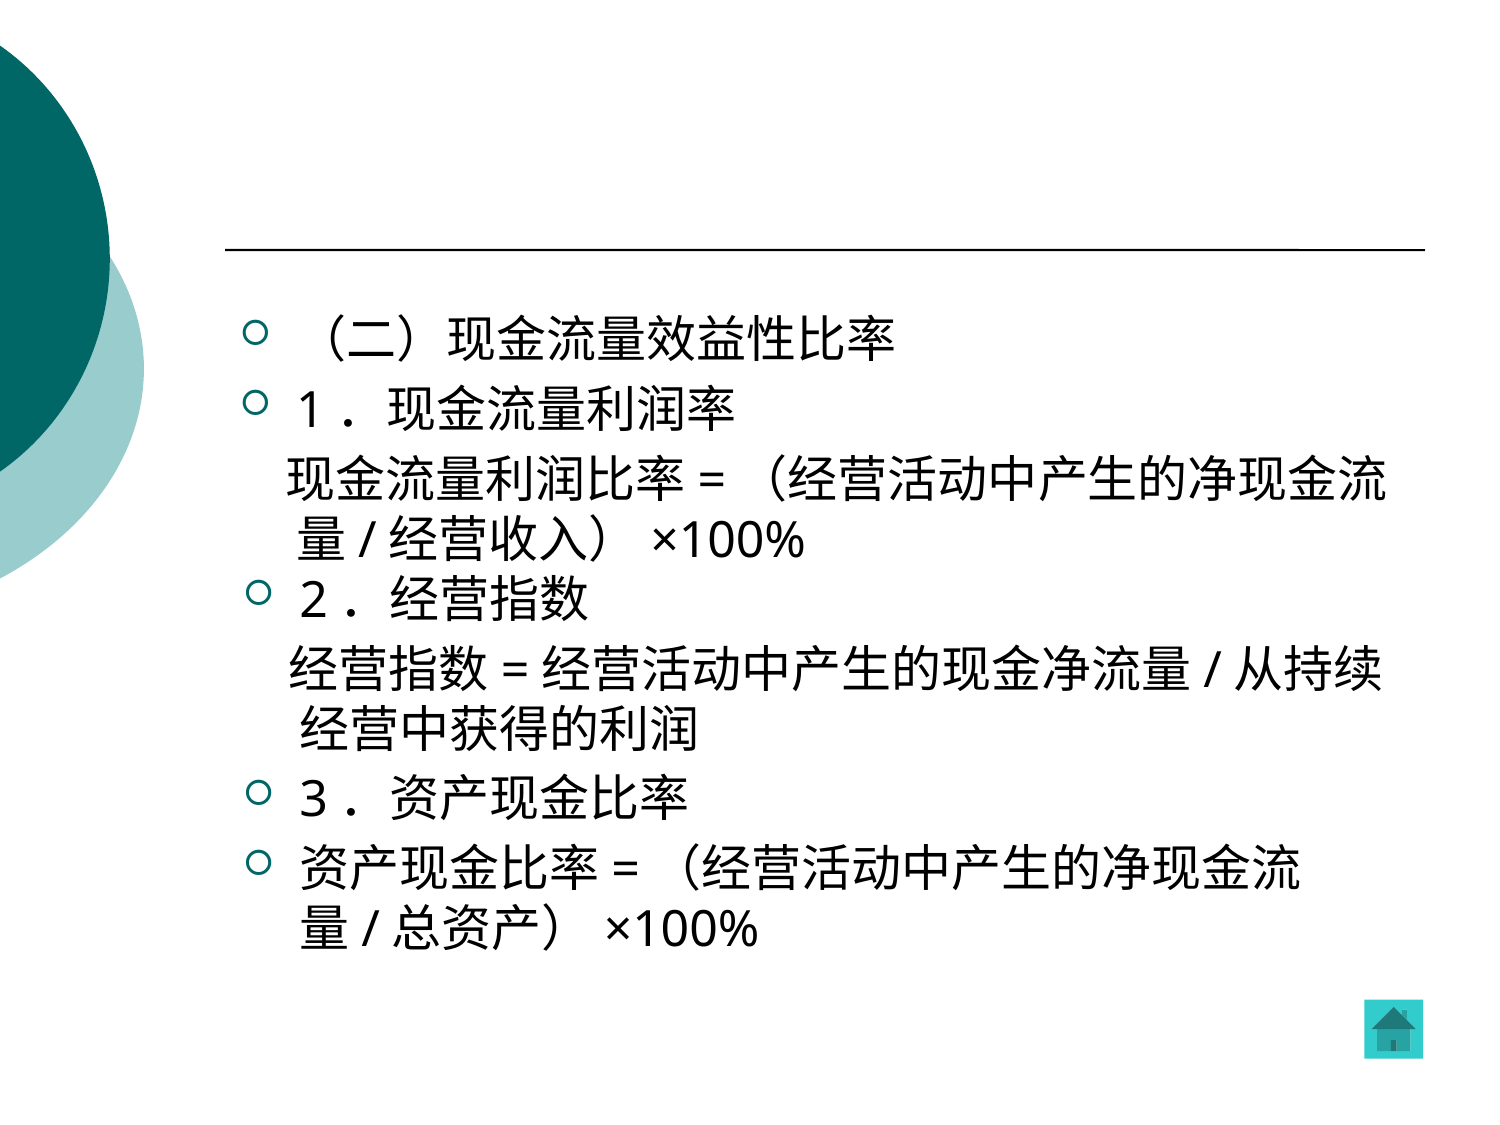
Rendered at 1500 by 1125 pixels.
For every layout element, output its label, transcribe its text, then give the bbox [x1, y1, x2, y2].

text_box 2．经营指数 经营指数=经营活动中产生的现金净流量/从持续经营中获得的利润 3．资产现金比率 资产现金比率=（经营活动中产生的净现金流量/总资产）×100% [228, 559, 1429, 1059]
list （二）现金流量效益性比率 1．现金流量利润率 现金流量利润比率=（经营活动中产生的净现金流量/经营收入）×100% [224, 299, 1425, 975]
